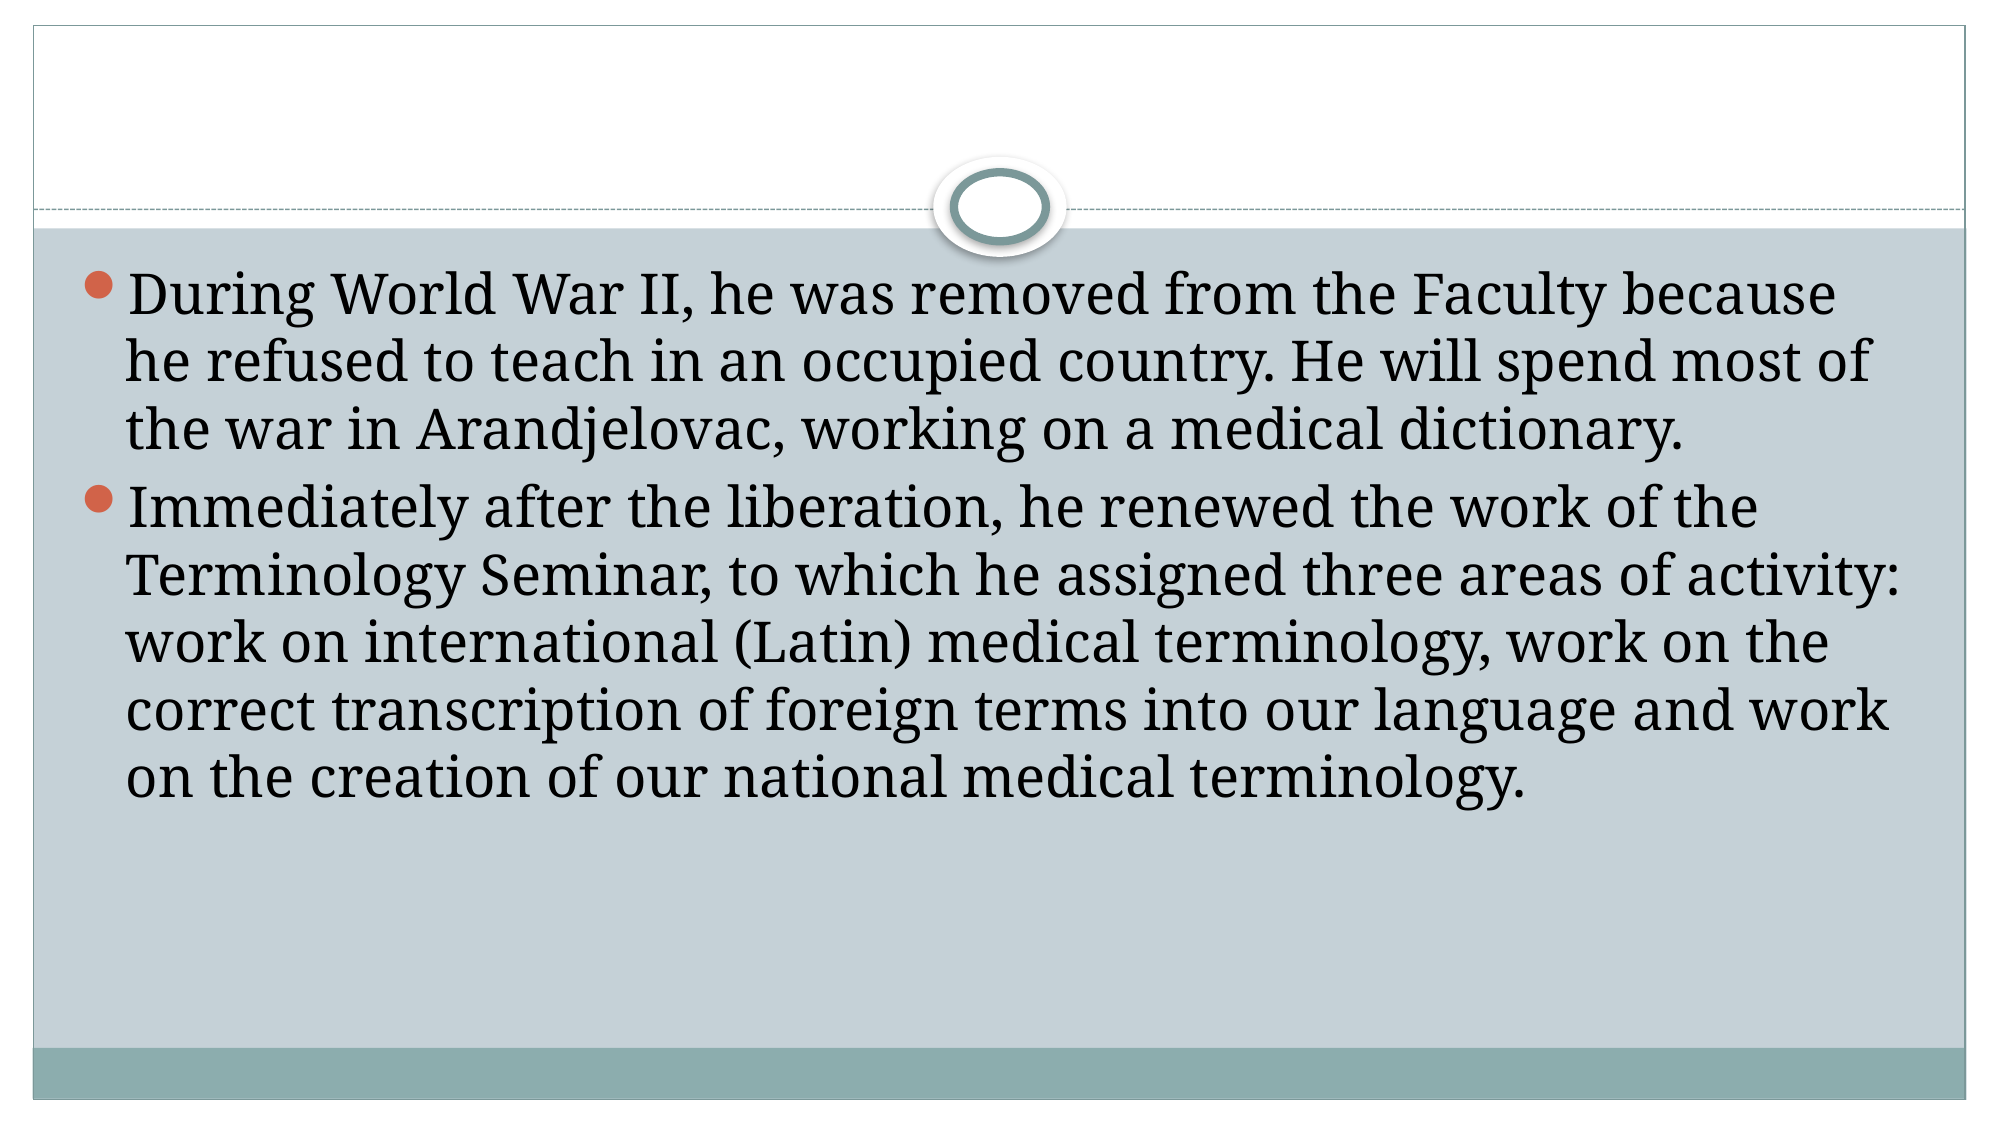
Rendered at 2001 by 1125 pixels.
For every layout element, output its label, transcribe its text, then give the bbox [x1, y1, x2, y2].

list During World War II, he was removed from the Faculty because he refused to teach in an occupied country. He will spend most of the war in Arandjelovac, working on a medical dictionary. Immediately after the liberation, he renewed the work of the Terminology Seminar, to which he assigned three areas of activity: work on international (Latin) medical terminology, work on the correct transcription of foreign terms into our language and work on the creation of our national medical terminology. [66, 250, 1926, 1001]
